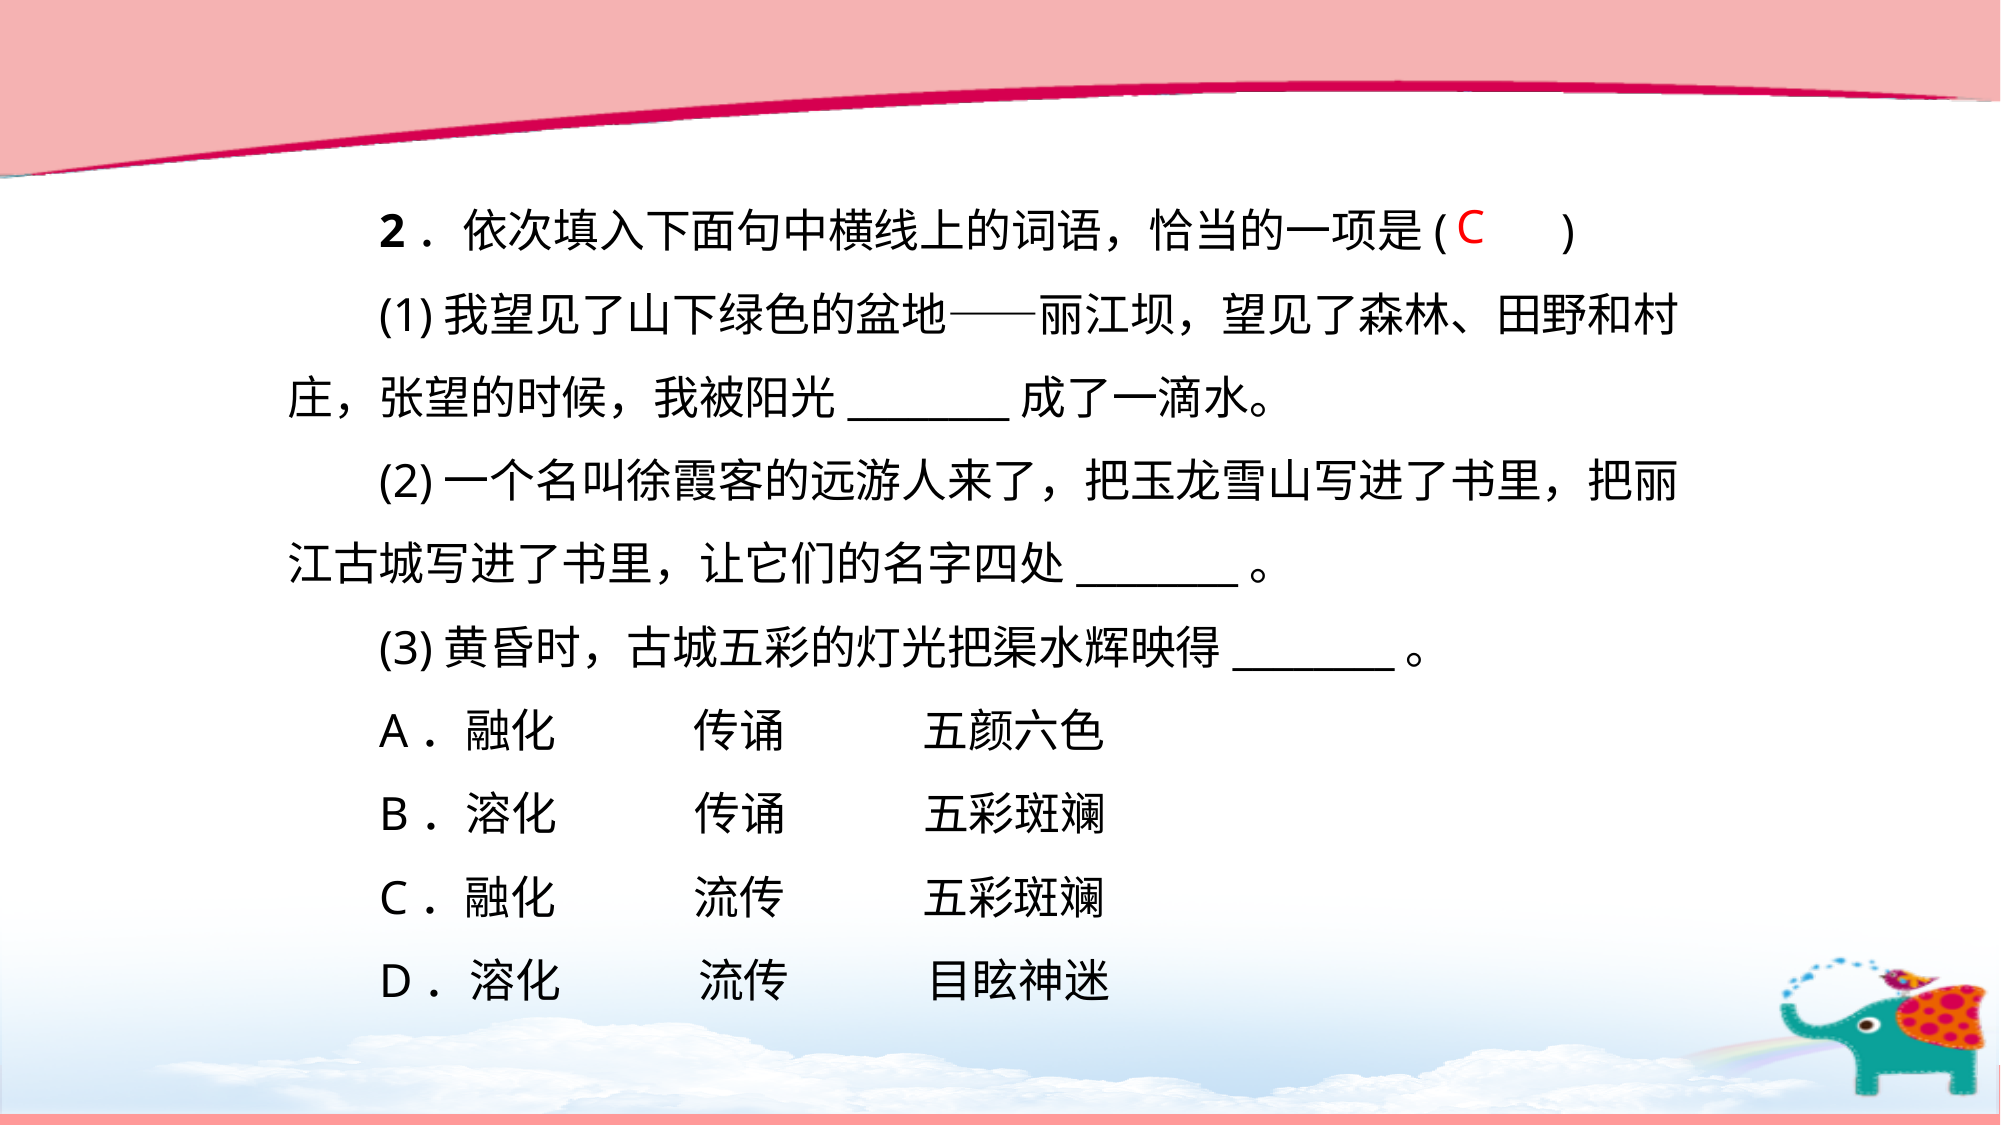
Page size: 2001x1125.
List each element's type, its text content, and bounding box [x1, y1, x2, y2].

text_box C [1441, 189, 1516, 260]
picture [0, 0, 2001, 185]
picture [0, 893, 1999, 1114]
text_box 2．依次填入下面句中横线上的词语，恰当的一项是( ) (1)我望见了山下绿色的盆地——丽江坝，望见了森林、田野和村庄，张望的时候，我被阳光________成了一滴水。 (2)一个名叫徐霞客的远游人来了，把玉龙雪山写进了书里，把丽江古城写进了书里，让它们的名字四处________。 (3)黄昏时，古城五彩的灯光把渠水辉映得________。 A．融化 传诵 五颜六色 B．溶化 传诵 五彩斑斓 C．融化 流传 五彩斑斓 D．溶化 流传 目眩神迷 [272, 166, 1733, 1015]
